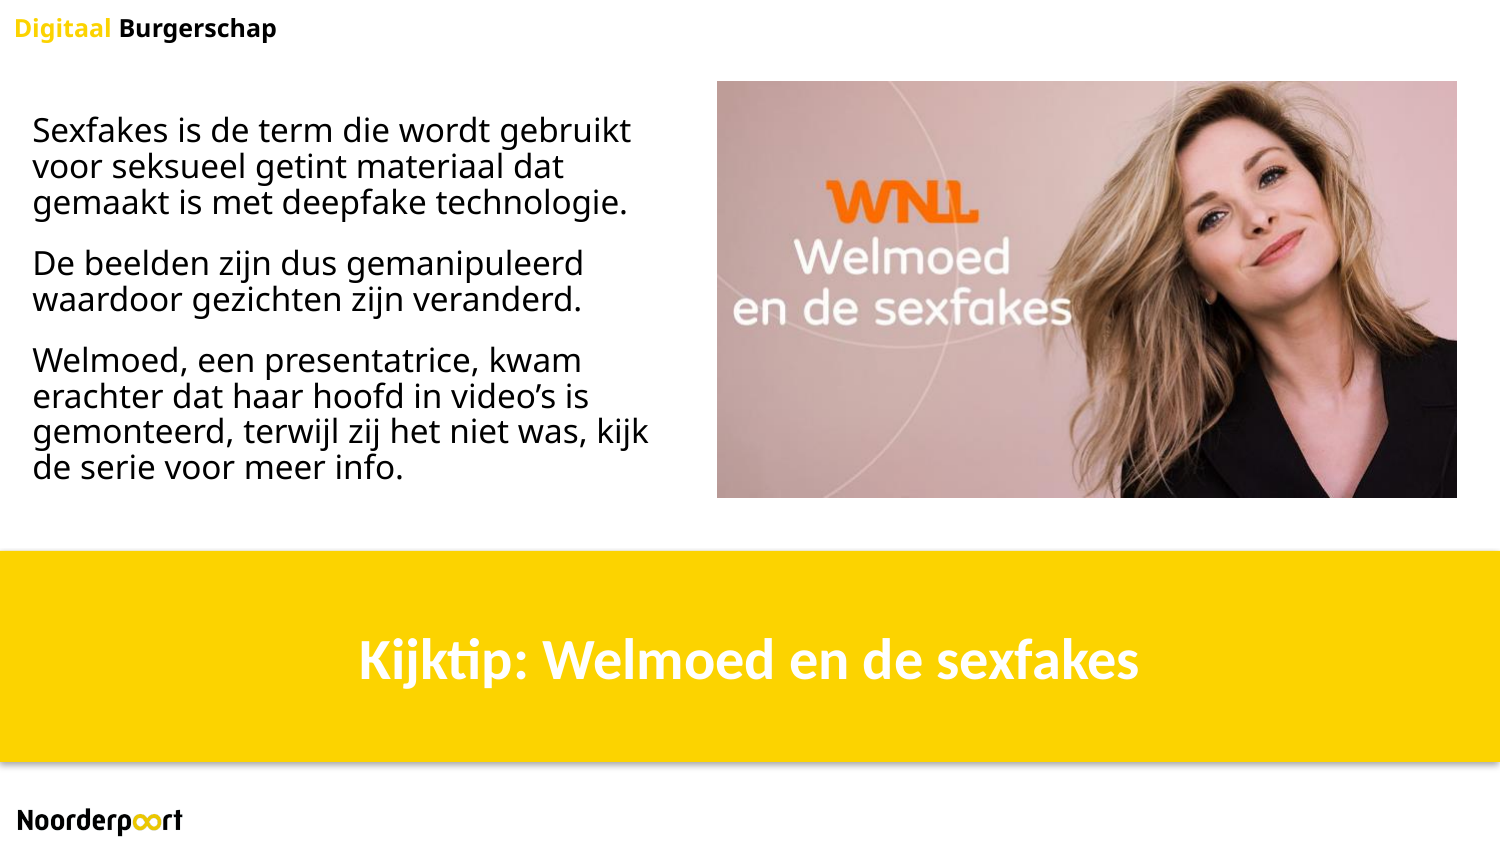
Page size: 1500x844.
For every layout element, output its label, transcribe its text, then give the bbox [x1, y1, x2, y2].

text_box Digitaal Burgerschap [0, 4, 314, 50]
picture [16, 807, 183, 838]
text_box Sexfakes is de term die wordt gebruikt voor seksueel getint materiaal dat gemaakt is met deepfake technologie. De beelden zijn dus gemanipuleerd waardoor gezichten zijn veranderd. Welmoed, een presentatrice, kwam erachter dat haar hoofd in video’s is gemonteerd, terwijl zij het niet was, kijk de serie voor meer info. [17, 95, 690, 506]
text_box Kijktip: Welmoed en de sexfakes [0, 550, 1500, 763]
picture [717, 81, 1457, 498]
